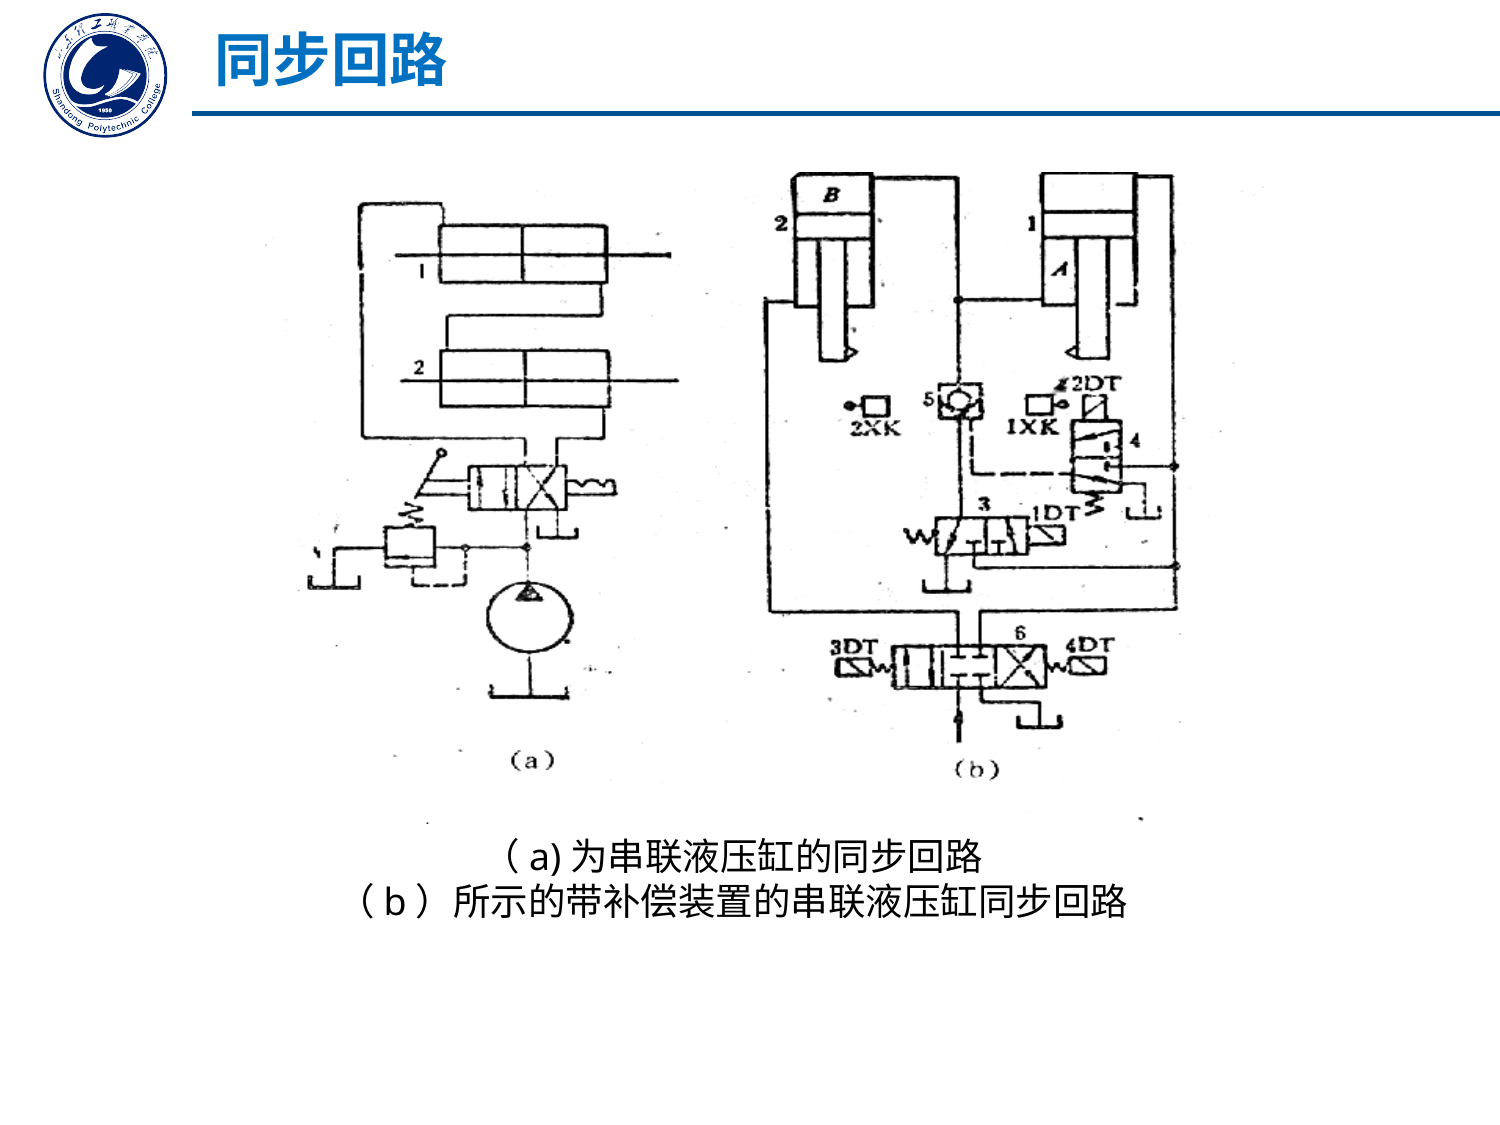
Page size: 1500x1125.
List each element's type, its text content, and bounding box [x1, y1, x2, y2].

text_box [6, 818, 1282, 1006]
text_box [241, 172, 1286, 903]
text_box （a)为串联液压缸的同步回路 （b）所示的带补偿装置的串联液压缸同步回路 [322, 910, 1144, 931]
picture [43, 7, 174, 138]
text_box 同步回路 [199, 16, 1477, 102]
